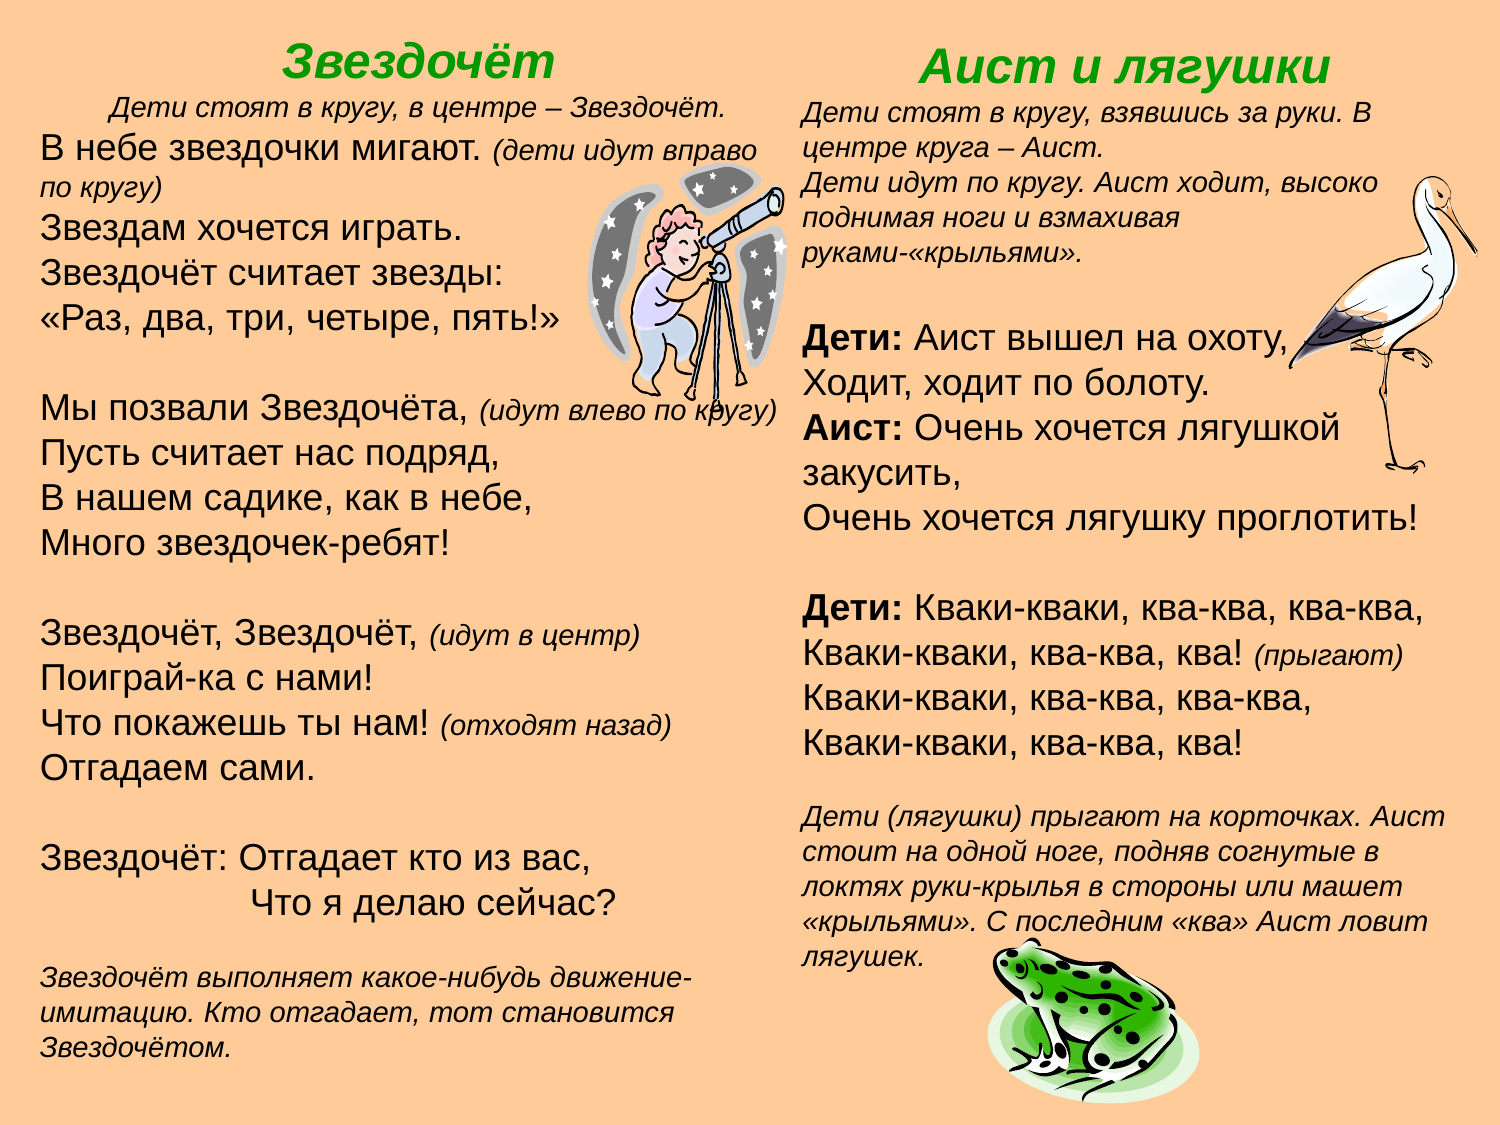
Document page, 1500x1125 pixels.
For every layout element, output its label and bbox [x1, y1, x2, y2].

text_box [24, 20, 1479, 1106]
